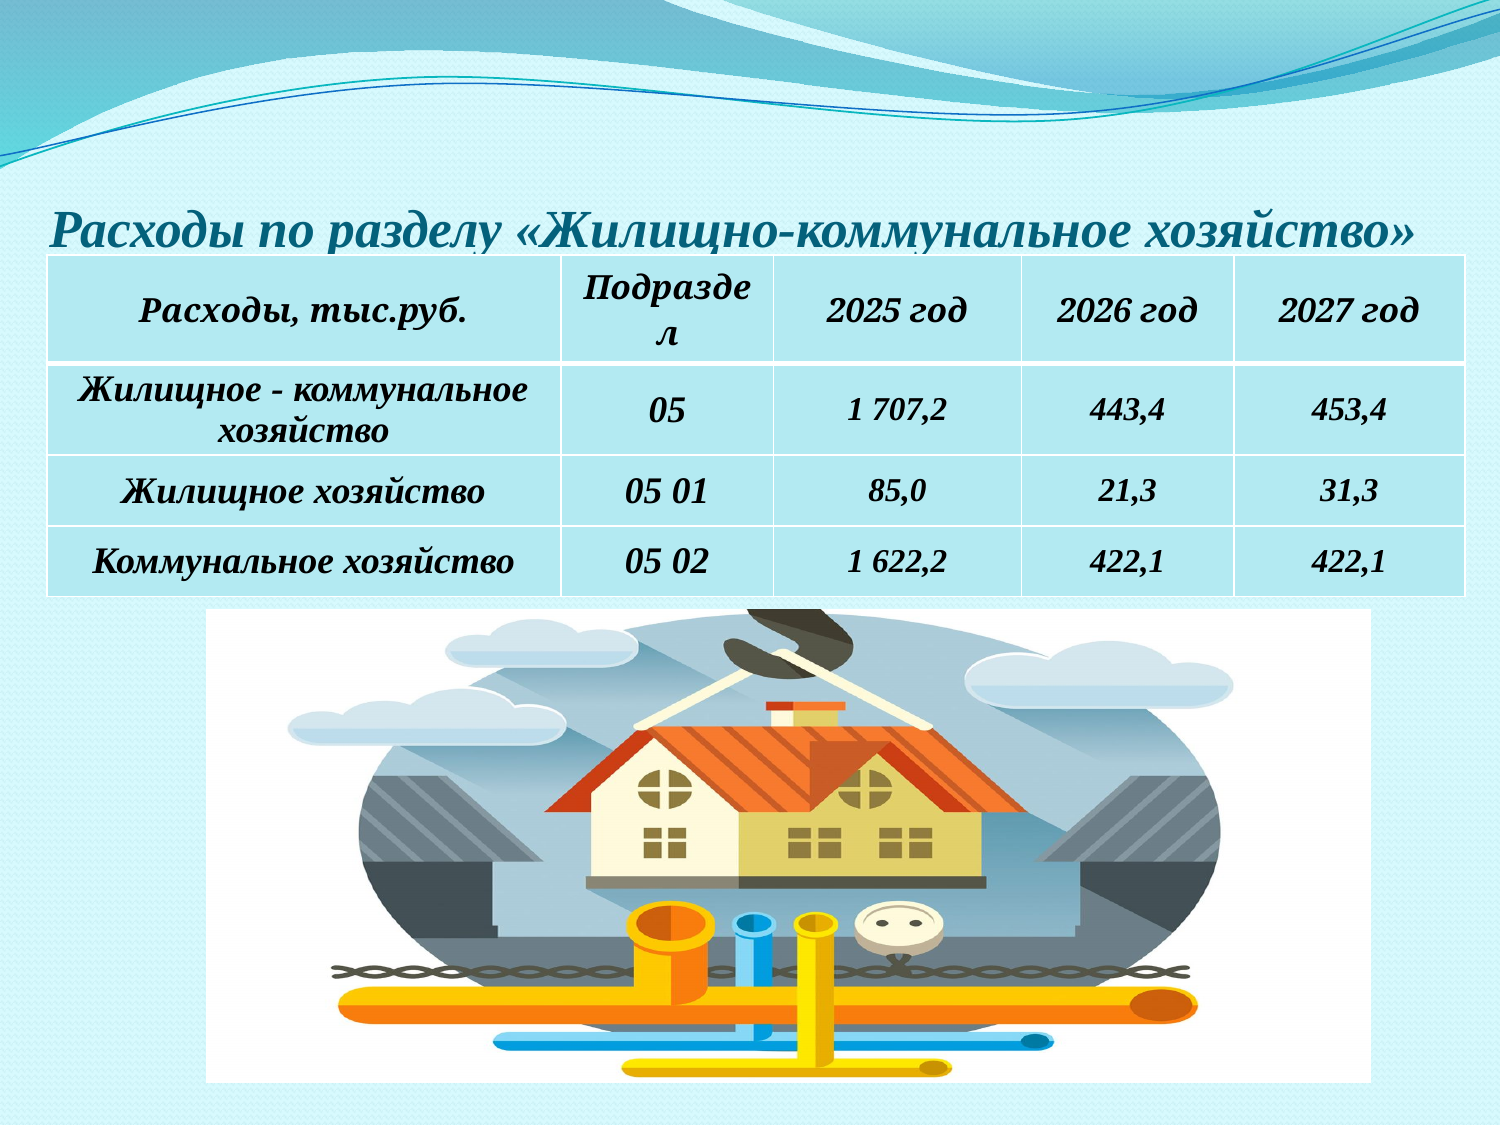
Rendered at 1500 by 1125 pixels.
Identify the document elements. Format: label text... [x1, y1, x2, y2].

table_header 2025 год [774, 256, 1021, 361]
table_cell 453,4 [1235, 366, 1464, 454]
table_cell Жилищное - коммунальное хозяйство [48, 366, 560, 454]
table_cell 1 622,2 [774, 527, 1021, 596]
table_header 2026 год [1022, 256, 1233, 361]
table_cell 05 02 [562, 527, 773, 596]
table_header Расходы, тыс.руб. [48, 256, 560, 361]
table_header Подраздел [562, 256, 773, 361]
table_cell 422,1 [1022, 527, 1233, 596]
table_header 2027 год [1235, 256, 1464, 361]
table_cell 05 01 [562, 456, 773, 525]
table_cell Коммунальное хозяйство [48, 527, 560, 596]
table_cell 443,4 [1022, 366, 1233, 454]
table_cell 05 [562, 366, 773, 454]
table_cell 85,0 [774, 456, 1021, 525]
table_cell 422,1 [1235, 527, 1464, 596]
title Расходы по разделу «Жилищно-коммунальное хозяйство» [46, 128, 1421, 254]
table_cell 1 707,2 [774, 366, 1021, 454]
table_cell 21,3 [1022, 456, 1233, 525]
table_cell 31,3 [1235, 456, 1464, 525]
picture [206, 609, 1371, 1083]
table_cell Жилищное хозяйство [48, 456, 560, 525]
